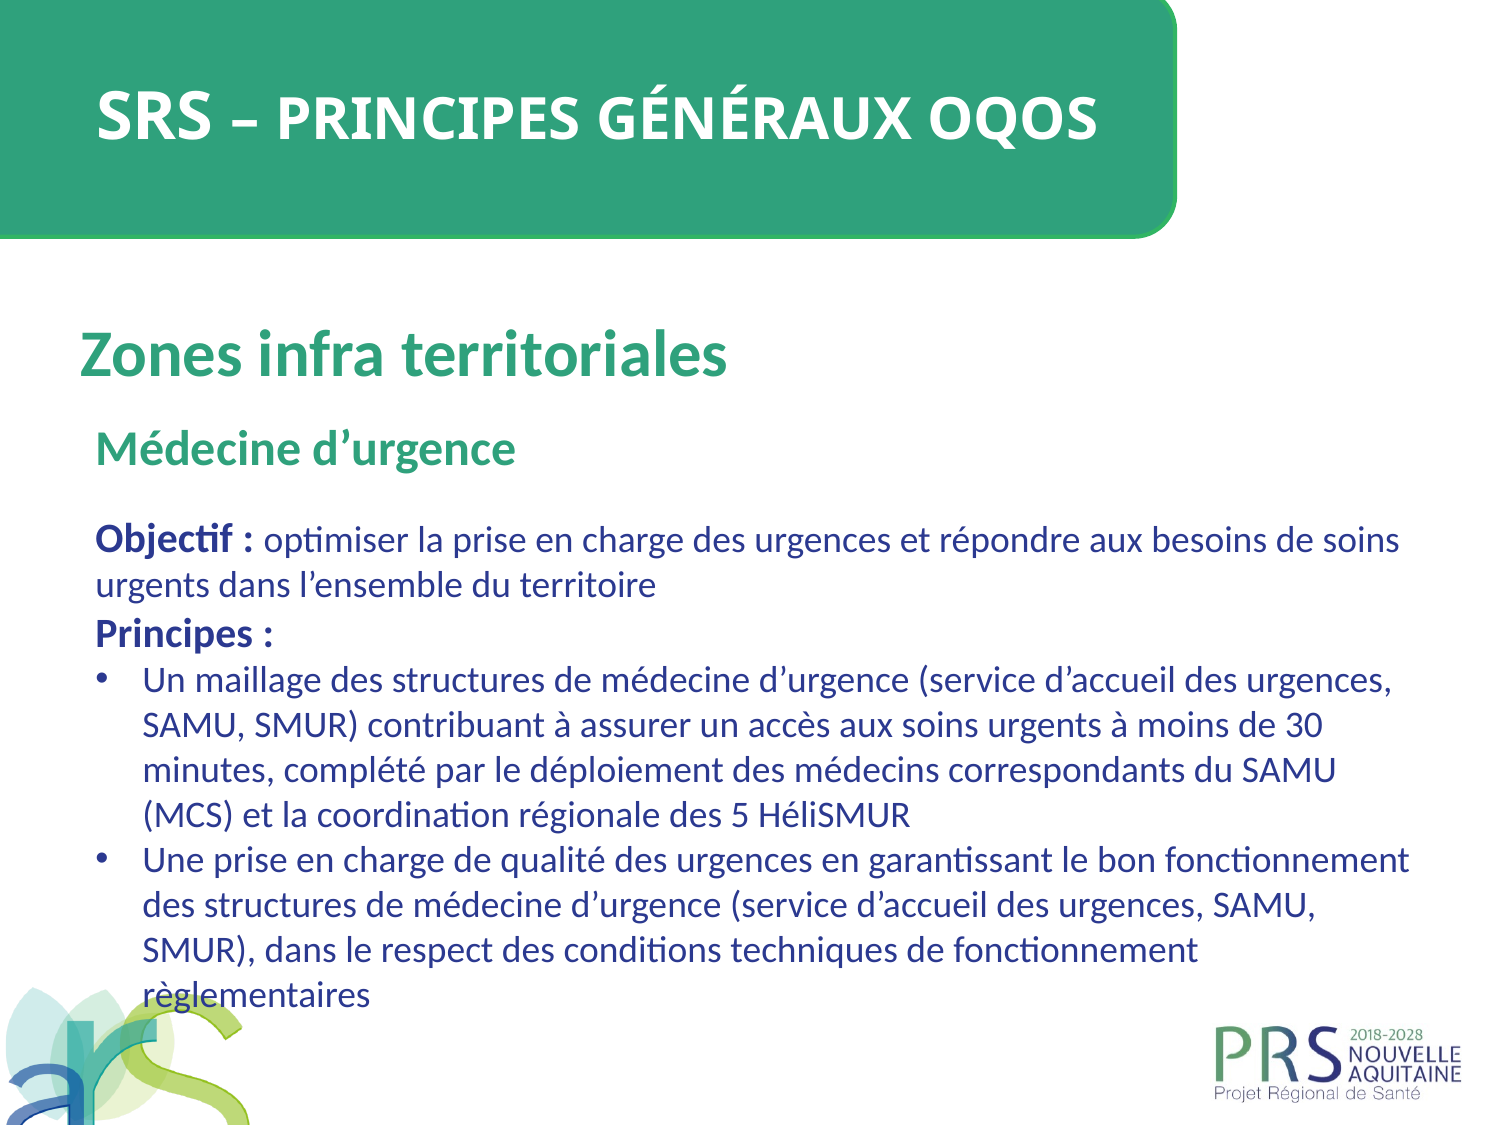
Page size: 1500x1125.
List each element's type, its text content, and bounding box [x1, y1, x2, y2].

text_box SRS – Principes généraux OQOS [29, 19, 1415, 207]
picture [5, 987, 250, 1125]
text_box Médecine d’urgence Objectif : optimiser la prise en charge des urgences et répondre aux besoins de soins urgents dans l’ensemble du territoire Principes : Un maillage des structures de médecine d’urgence (service d’accueil des urgences, SAMU, SMUR) contribuant à assurer un accès aux soins urgents à moins de 30 minutes, complété par le déploiement des médecins correspondants du SAMU (MCS) et la coordination régionale des 5 HéliSMUR Une prise en charge de qualité des urgences en garantissant le bon fonctionnement des structures de médecine d’urgence (service d’accueil des urgences, SAMU, SMUR), dans le respect des conditions techniques de fonctionnement règlementaires [80, 408, 1440, 1083]
picture [1210, 1023, 1466, 1103]
text_box [0, 0, 1176, 239]
list Zones infra territoriales [64, 233, 1447, 533]
